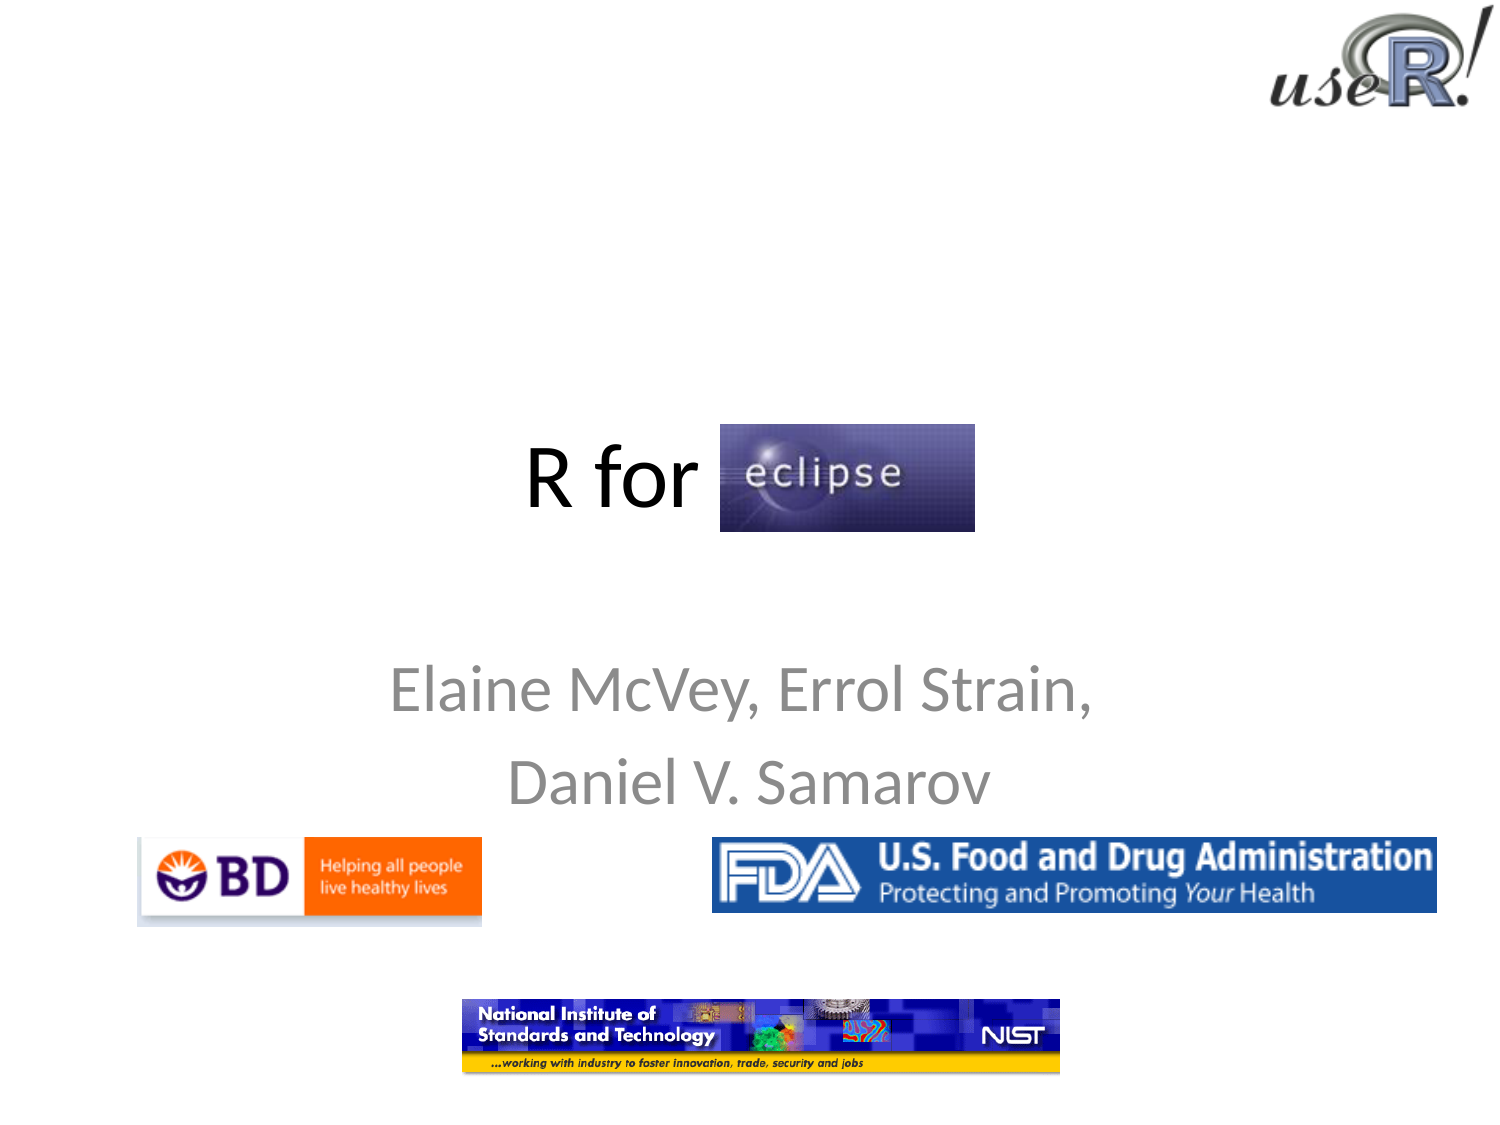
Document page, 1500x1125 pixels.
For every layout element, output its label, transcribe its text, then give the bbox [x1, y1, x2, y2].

title R for Eclipse [112, 350, 1388, 592]
picture [720, 424, 976, 532]
picture [137, 837, 482, 927]
picture [462, 999, 1060, 1081]
picture [712, 837, 1438, 913]
subtitle Elaine McVey, Errol Strain, Daniel V. Samarov [225, 637, 1275, 925]
picture [1265, 0, 1500, 113]
